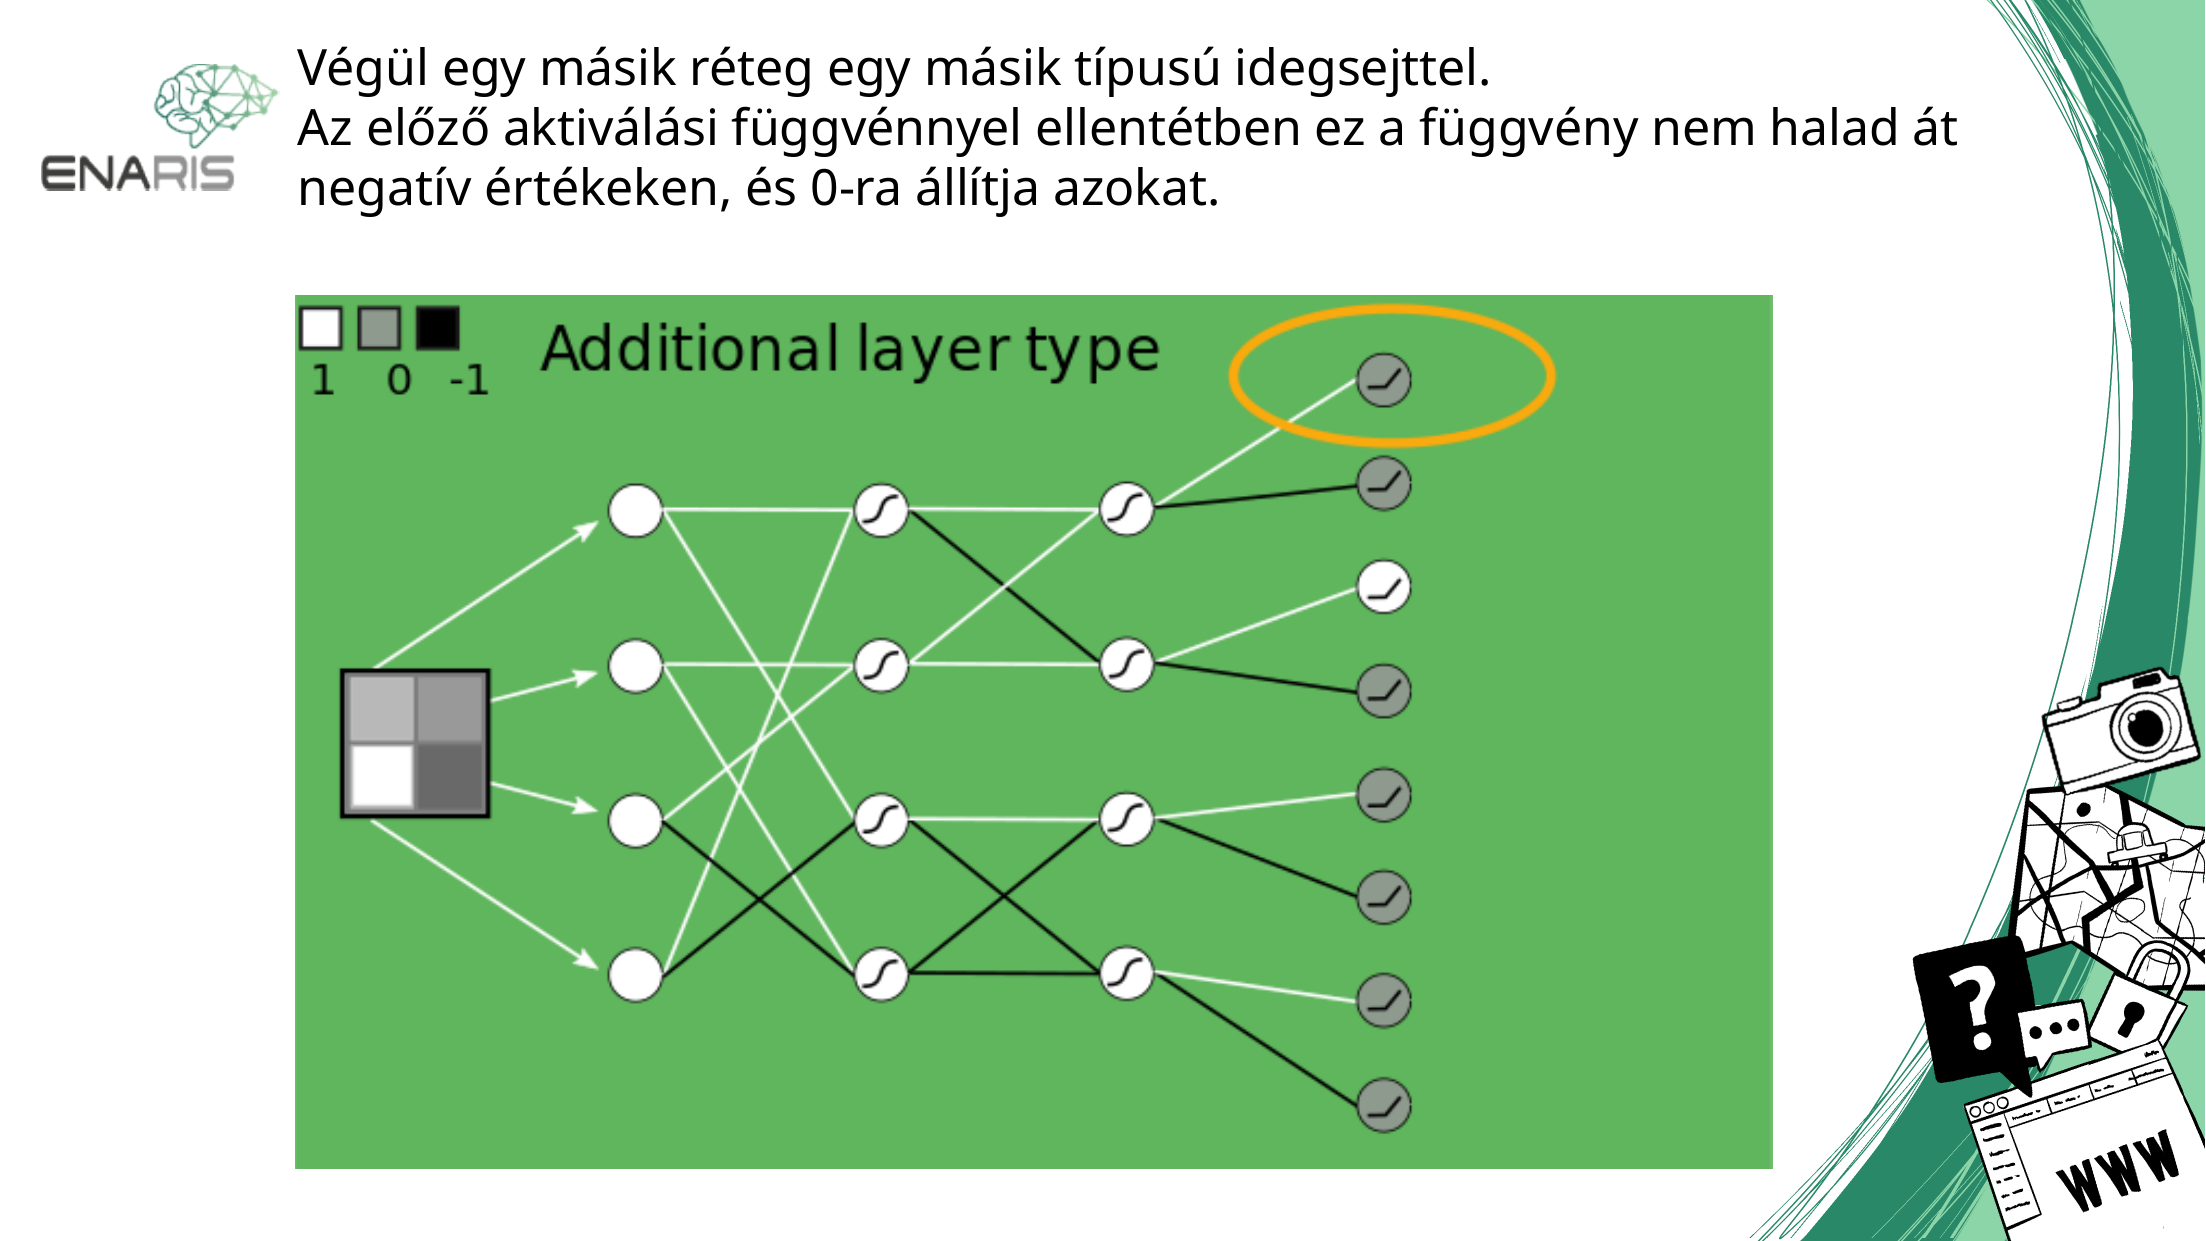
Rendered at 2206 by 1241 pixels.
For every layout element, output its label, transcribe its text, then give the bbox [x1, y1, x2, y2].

title Végül egy másik réteg egy másik típusú idegsejttel. Az előző aktiválási függvénnyel ellentétben ez a függvény nem halad át negatív értékeken, és 0-ra állítja azokat. [295, 32, 2070, 243]
picture [41, 64, 280, 191]
picture [294, 0, 2205, 1241]
